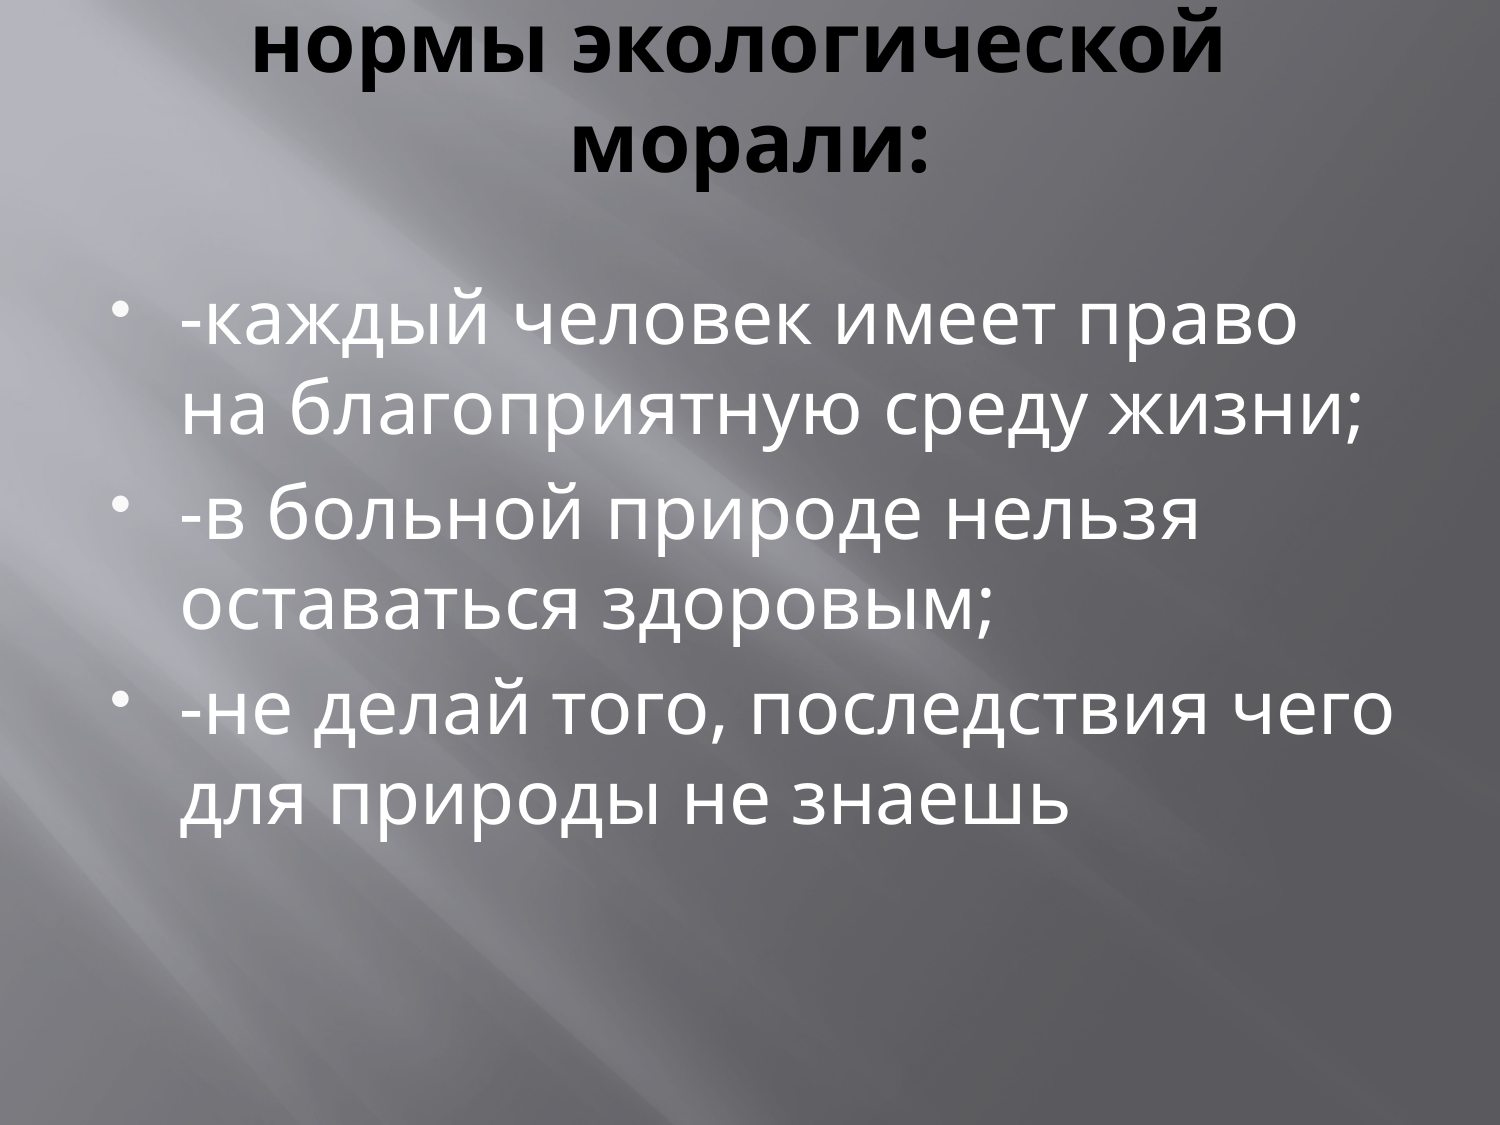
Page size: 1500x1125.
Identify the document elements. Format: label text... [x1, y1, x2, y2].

title нормы экологической морали: [75, 45, 1425, 233]
list -каждый человек имеет право на благоприятную среду жизни; -в больной природе нельзя оставаться здоровым; -не делай того, последствия чего для природы не знаешь [75, 262, 1425, 1035]
